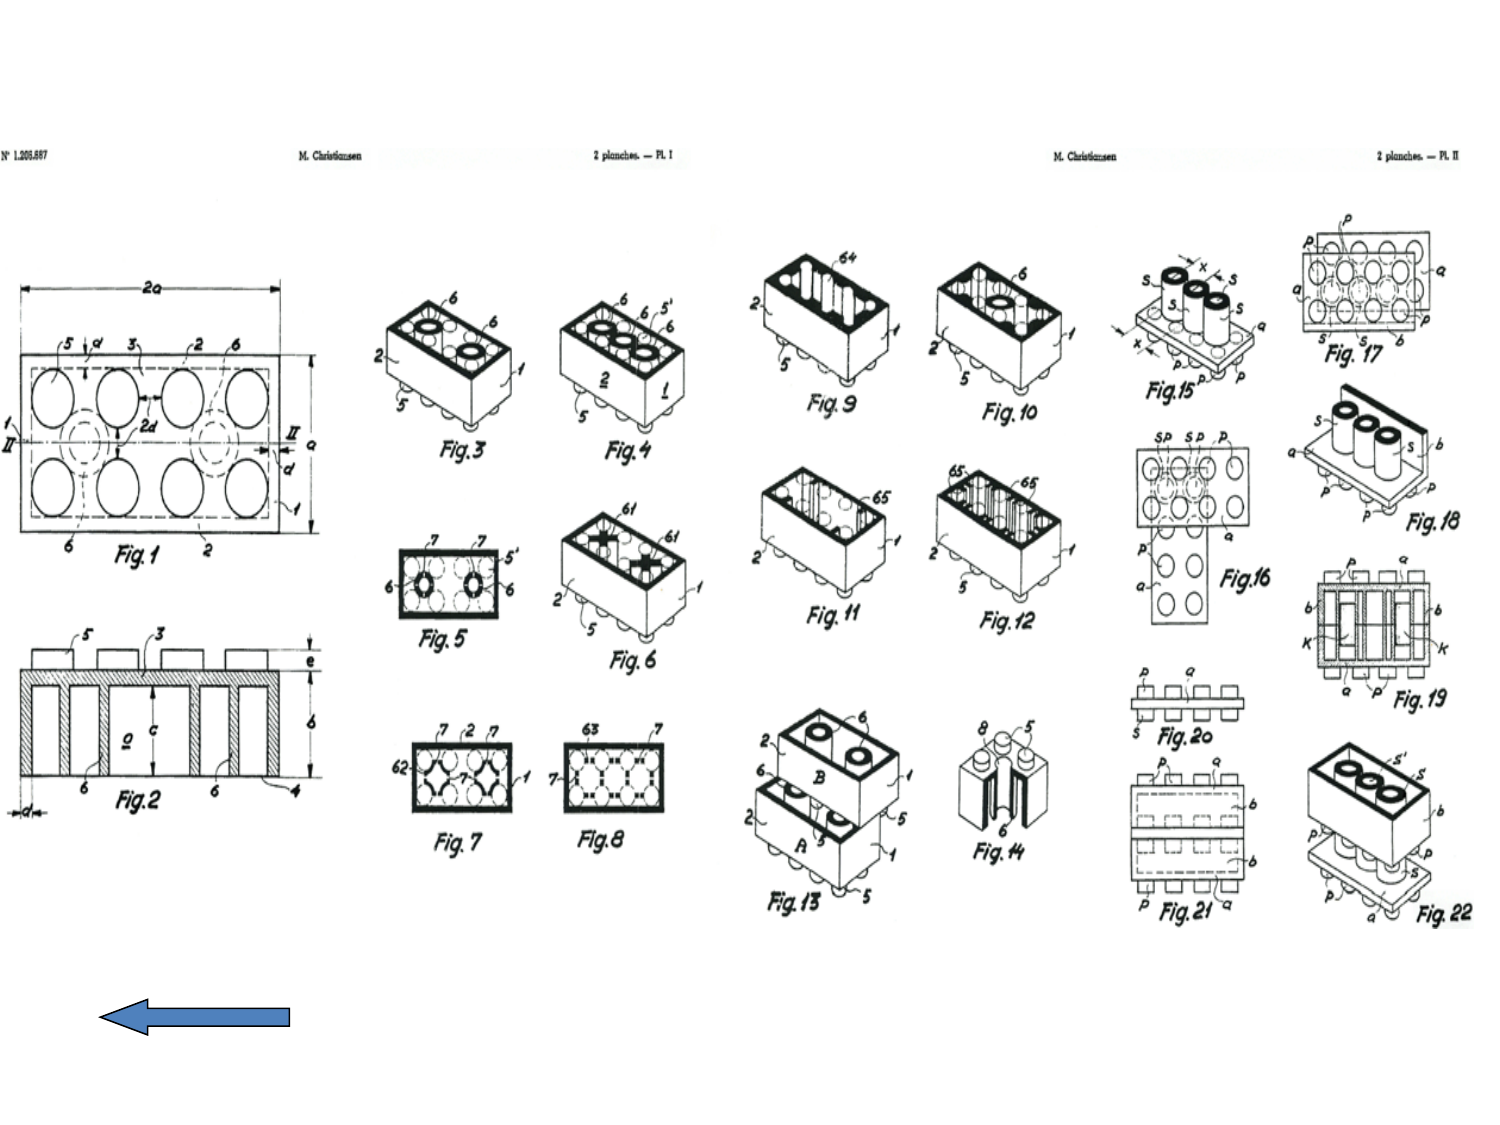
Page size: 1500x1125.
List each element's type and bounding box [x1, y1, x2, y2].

text_box [100, 999, 290, 1035]
picture [0, 148, 1475, 929]
